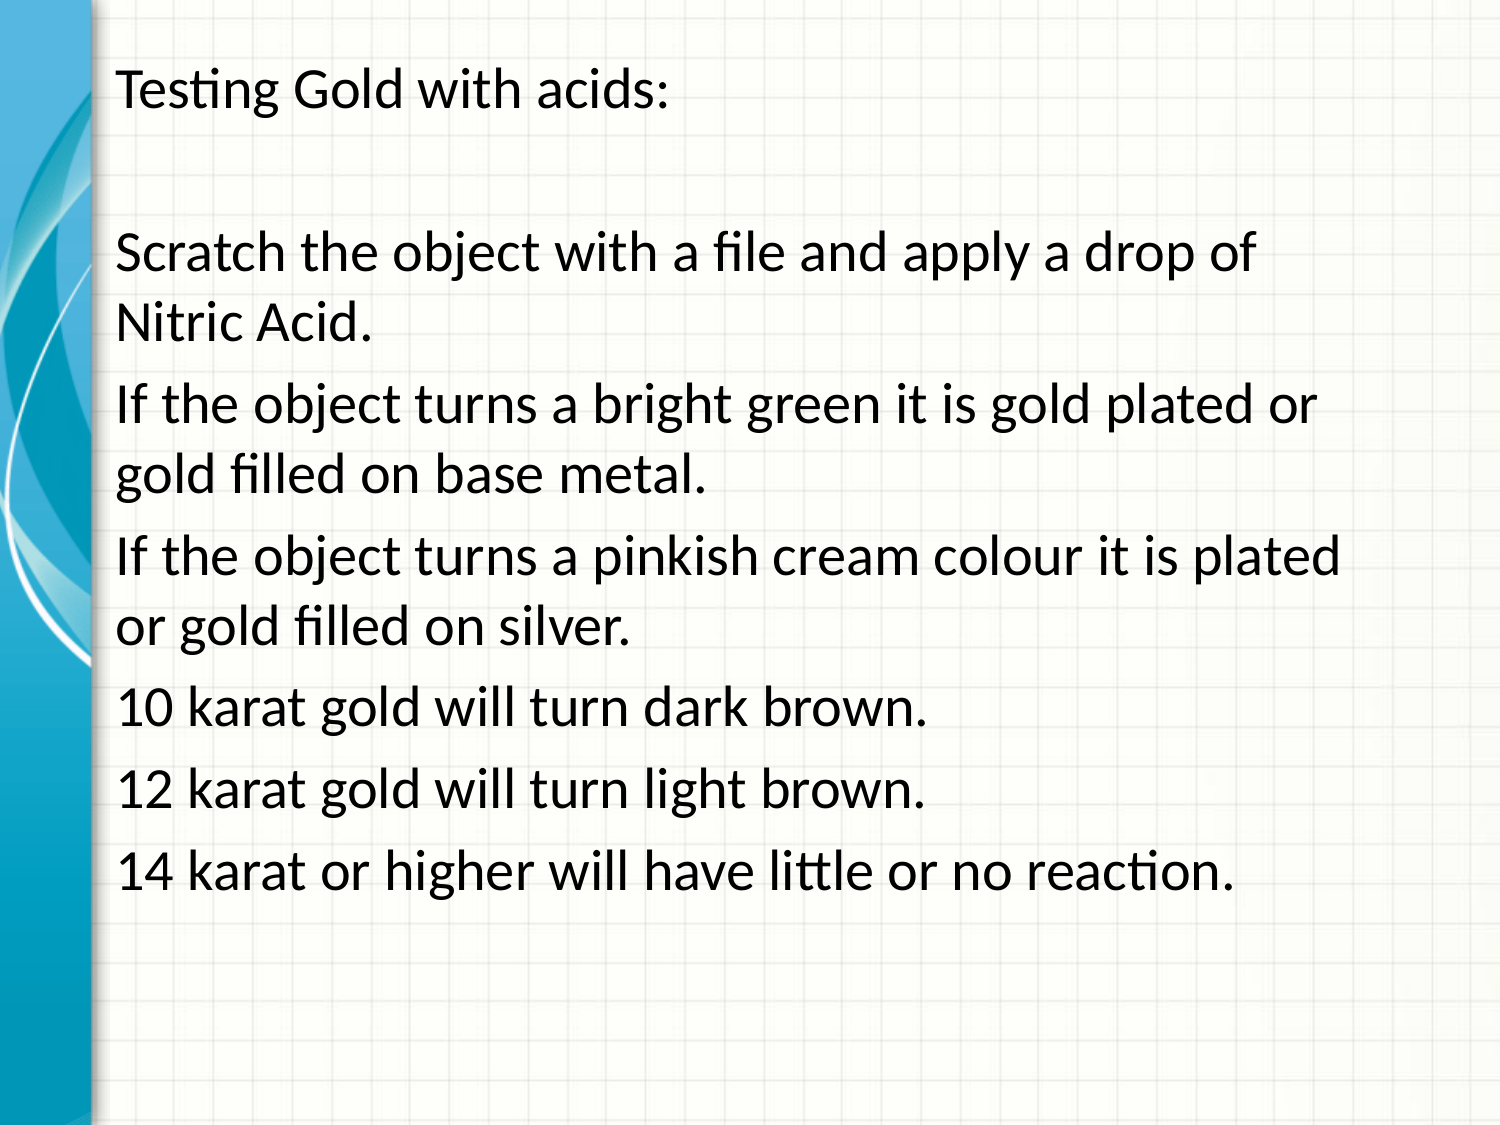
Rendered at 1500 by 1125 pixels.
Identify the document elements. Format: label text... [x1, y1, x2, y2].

picture [0, 0, 1500, 1125]
list Testing Gold with acids: Scratch the object with a file and apply a drop of Nitric Acid. If the object turns a bright green it is gold plated or gold filled on base metal. If the object turns a pinkish cream colour it is plated or gold filled on silver. 10 karat gold will turn dark brown. 12 karat gold will turn light brown. 14 karat or higher will have little or no reaction. [100, 42, 1412, 1006]
